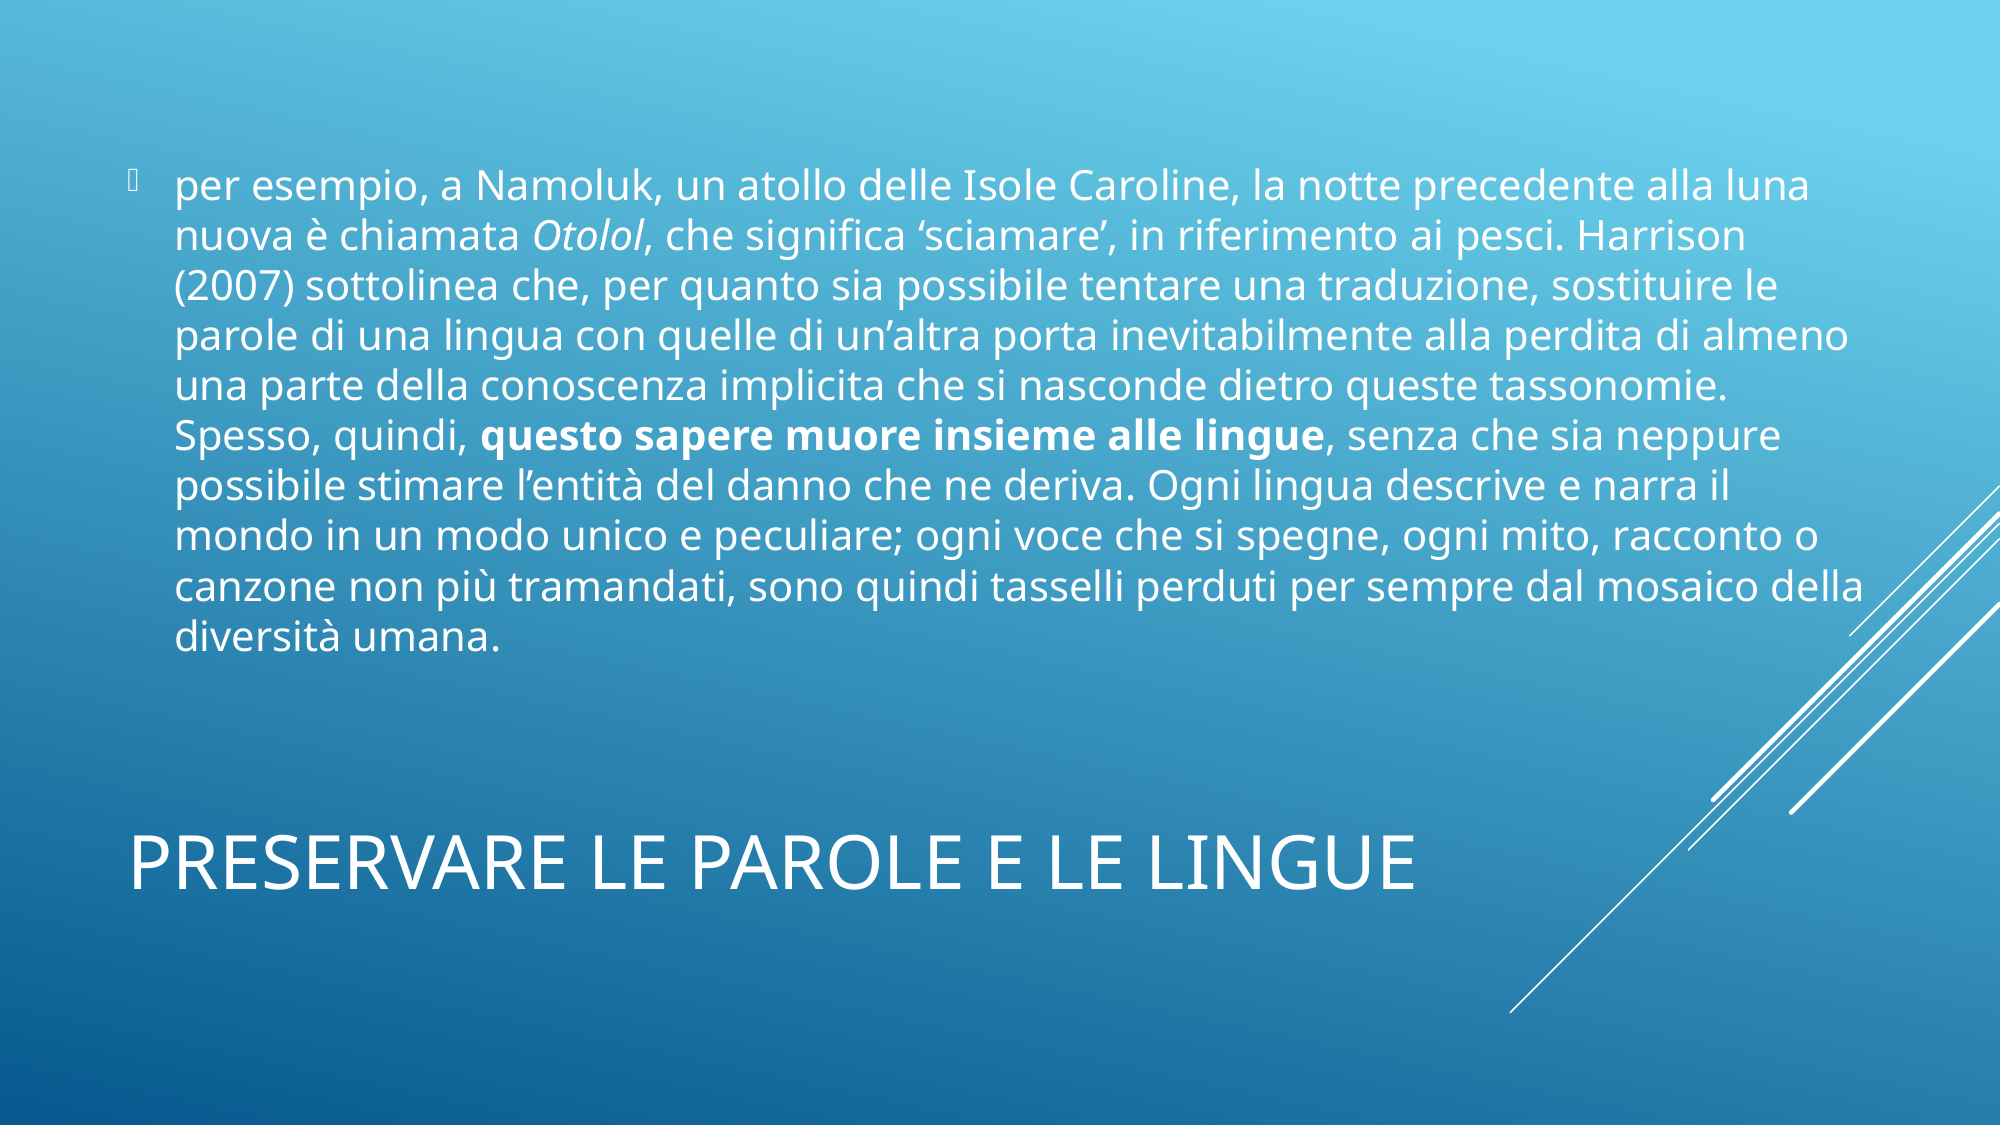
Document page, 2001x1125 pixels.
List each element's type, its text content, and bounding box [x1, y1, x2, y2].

list per esempio, a Namoluk, un atollo delle Isole Caroline, la notte precedente alla luna nuova è chiamata Otolol, che significa ‘sciamare’, in riferimento ai pesci. Harrison (2007) sottolinea che, per quanto sia possibile tentare una traduzione, sostituire le parole di una lingua con quelle di un’altra porta inevitabilmente alla perdita di almeno una parte della conoscenza implicita che si nasconde dietro queste tassonomie. Spesso, quindi, questo sapere muore insieme alle lingue, senza che sia neppure possibile stimare l’entità del danno che ne deriva. Ogni lingua descrive e narra il mondo in un modo unico e peculiare; ogni voce che si spegne, ogni mito, racconto o canzone non più tramandati, sono quindi tasselli perduti per sempre dal mosaico della diversità umana. [112, 112, 1894, 706]
title PRESERVARE LE PAROLE E LE LINGUE [112, 736, 1513, 984]
